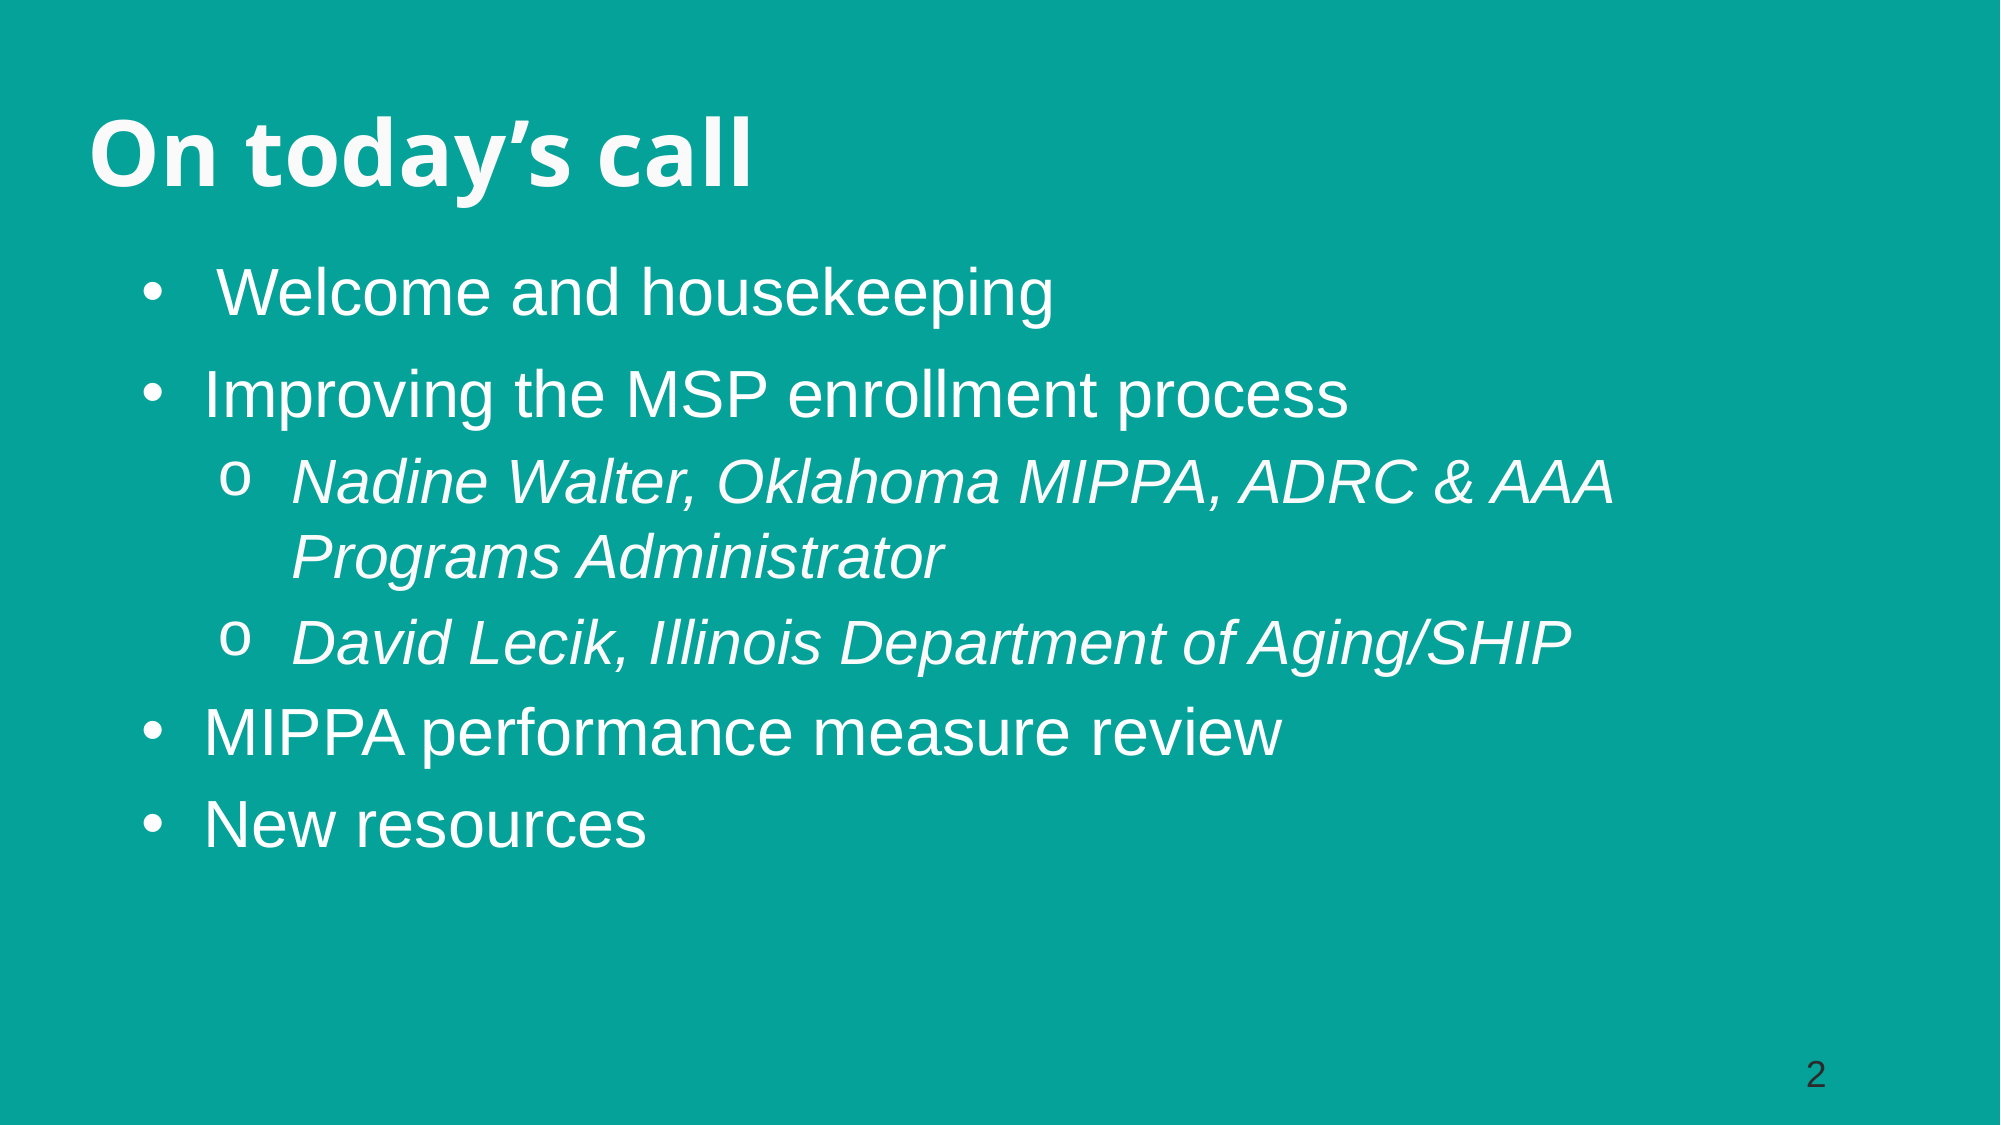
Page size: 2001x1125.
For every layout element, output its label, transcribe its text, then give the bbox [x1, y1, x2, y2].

slide_number 2 [1791, 1042, 2000, 1125]
list On today’s call [87, 107, 1140, 287]
list Welcome and housekeeping Improving the MSP enrollment process Nadine Walter, Oklahoma MIPPA, ADRC & AAA Programs Administrator David Lecik, Illinois Department of Aging/SHIP MIPPA performance measure review New resources [141, 258, 1834, 1043]
